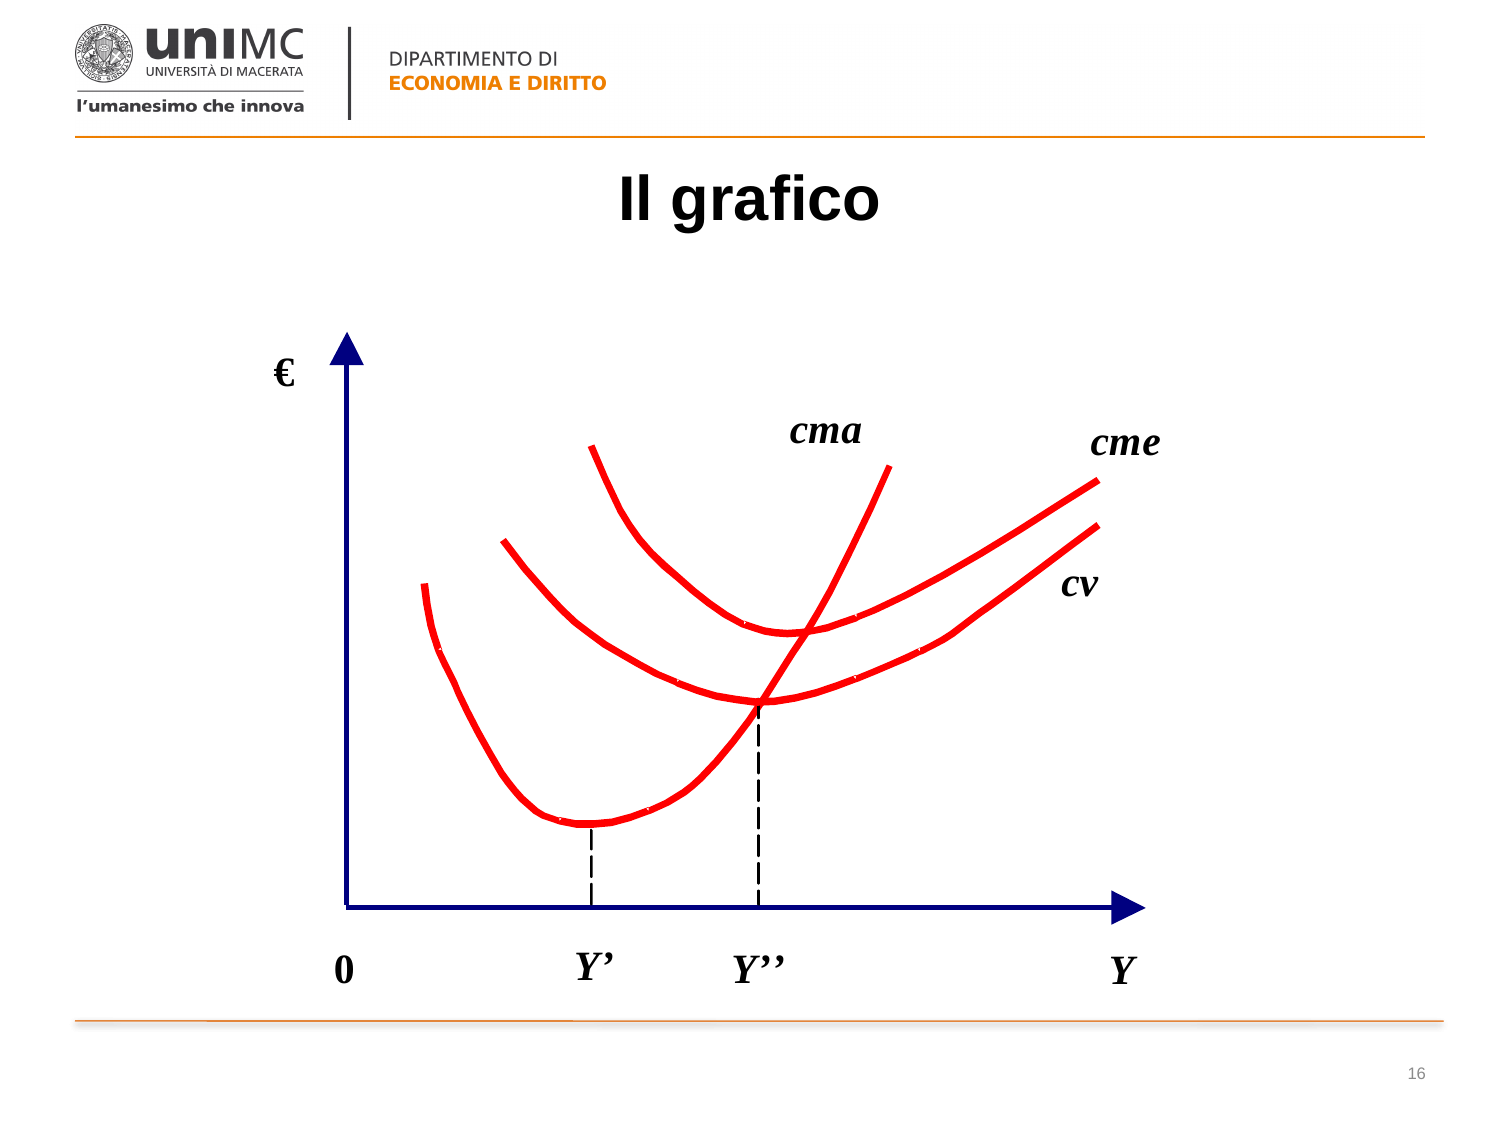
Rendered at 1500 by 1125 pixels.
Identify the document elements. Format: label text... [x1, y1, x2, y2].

picture [75, 24, 1425, 138]
title Il grafico [75, 149, 1425, 241]
slide_number 16 [1091, 1042, 1442, 1103]
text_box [199, 324, 1201, 1028]
